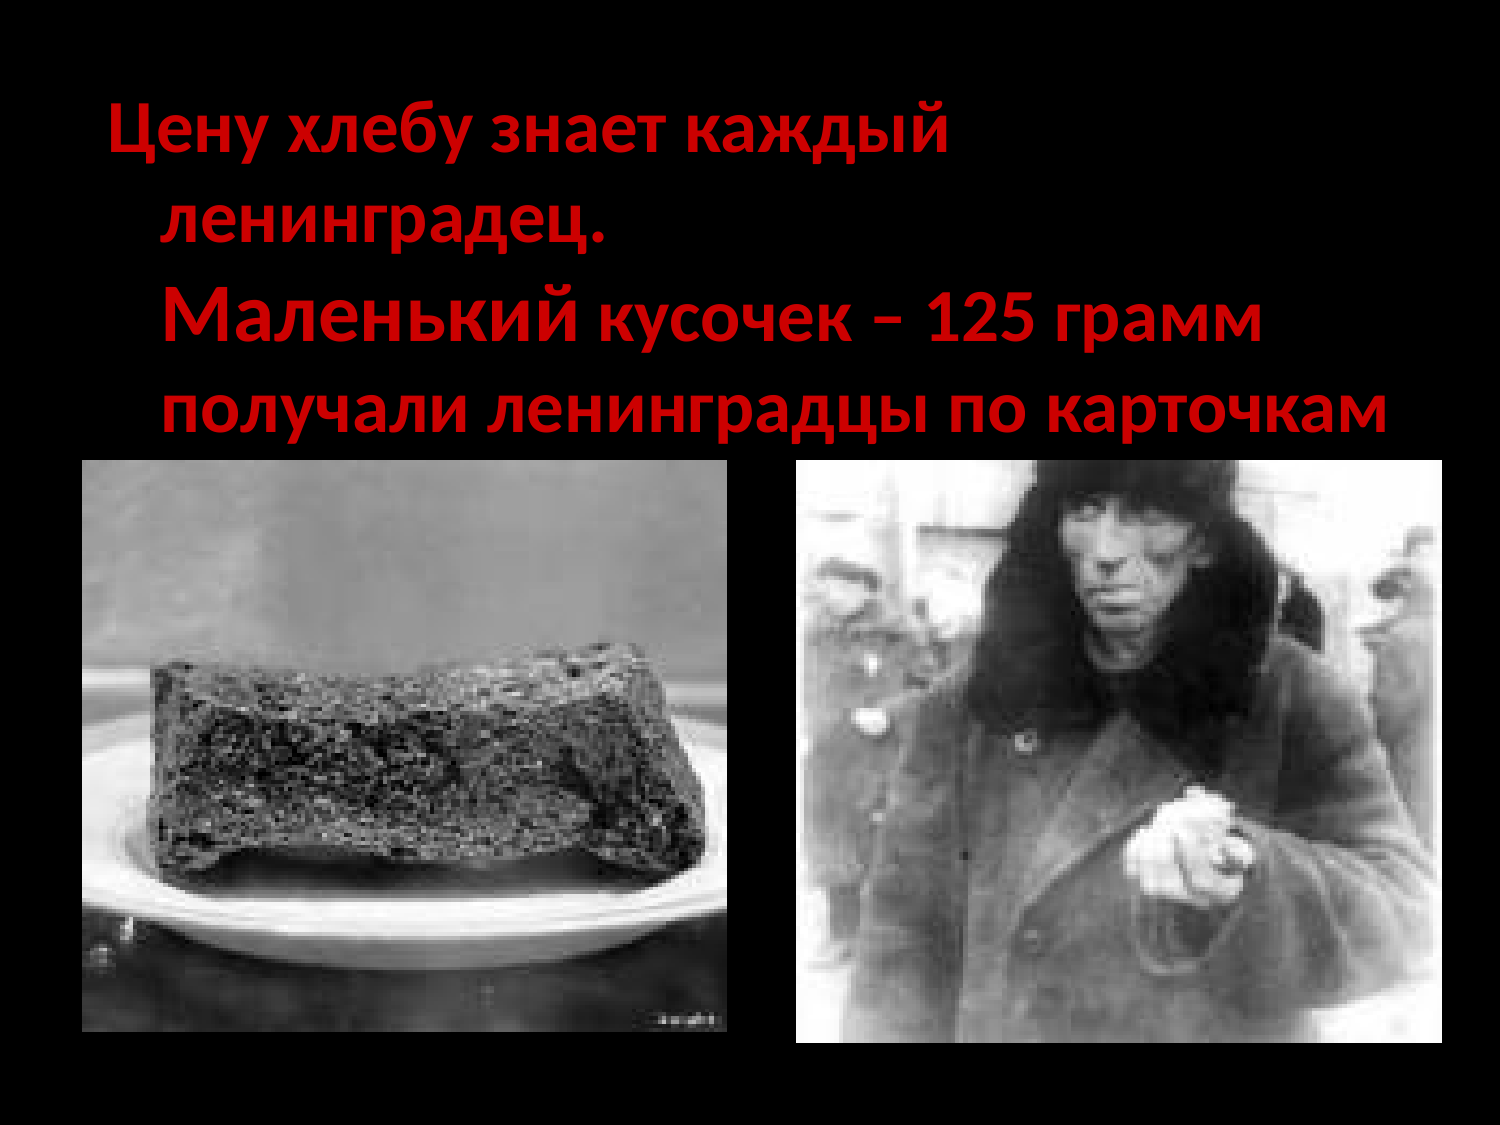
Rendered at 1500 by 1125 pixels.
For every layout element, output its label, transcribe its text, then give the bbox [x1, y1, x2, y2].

picture [796, 460, 1442, 1044]
title Цену хлебу знает каждый ленинградец. Маленький кусочек – 125 грамм получали ленинградцы по карточкам на день. [75, 70, 1425, 305]
picture [81, 460, 727, 1032]
